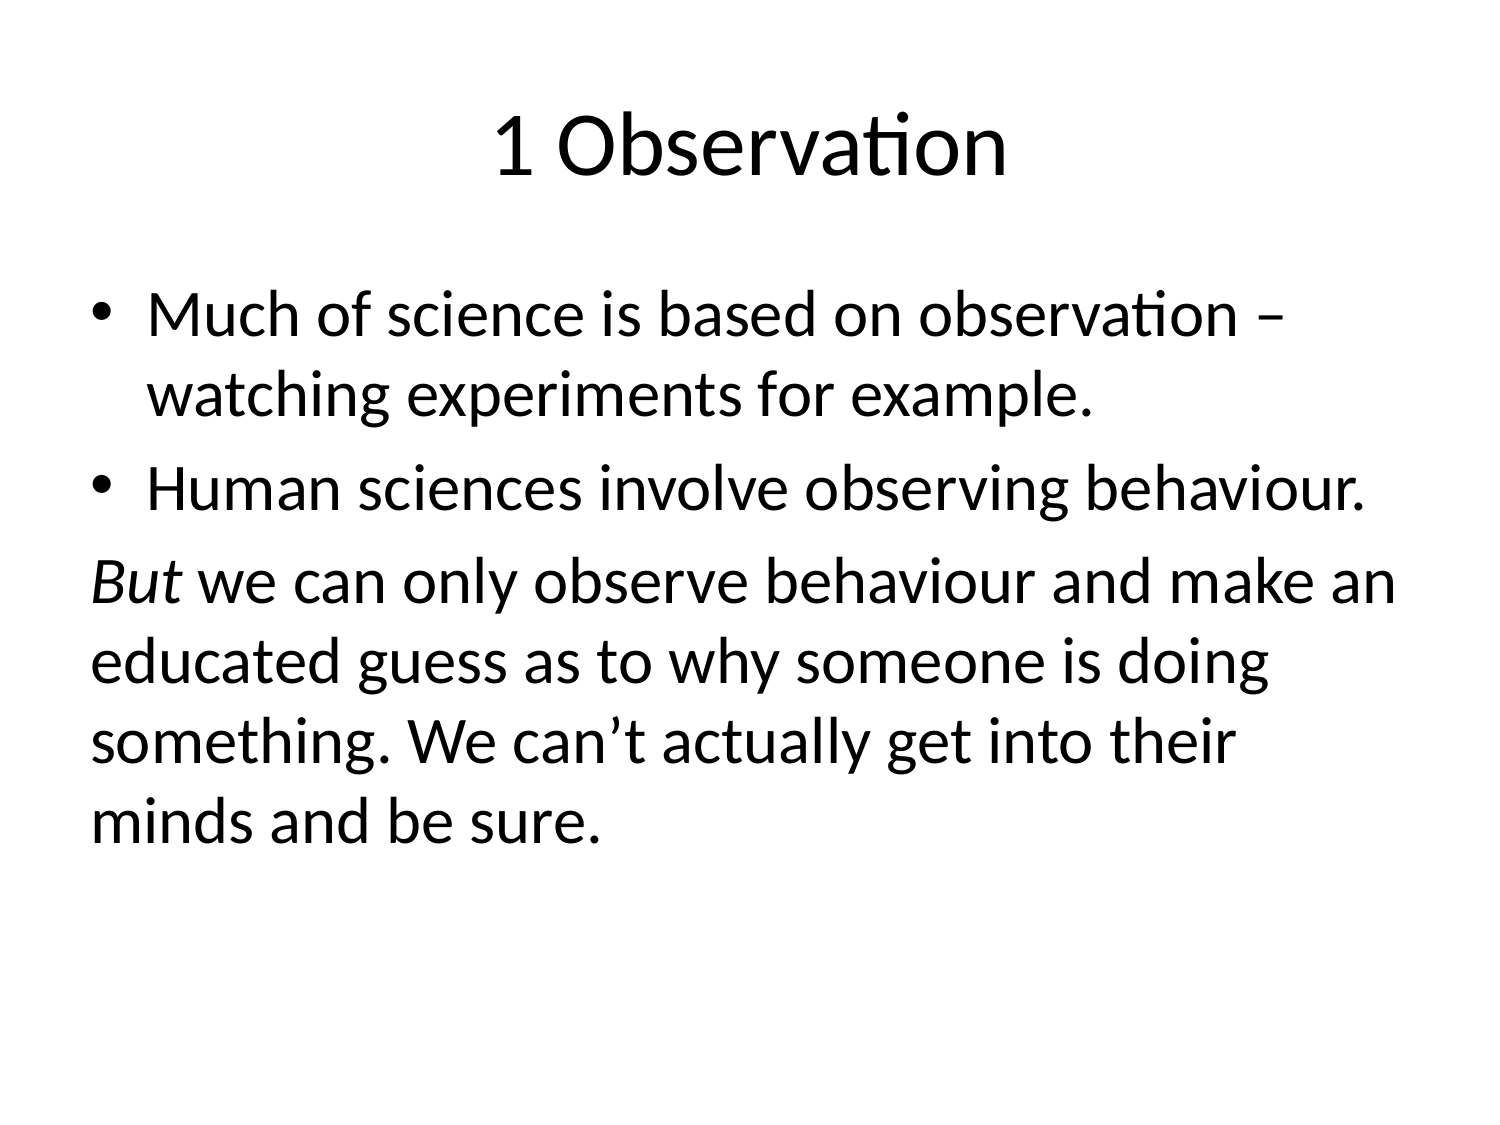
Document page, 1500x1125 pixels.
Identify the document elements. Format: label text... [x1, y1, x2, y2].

list Much of science is based on observation – watching experiments for example. Human sciences involve observing behaviour. But we can only observe behaviour and make an educated guess as to why someone is doing something. We can’t actually get into their minds and be sure. [75, 262, 1425, 1005]
title 1 Observation [75, 45, 1425, 233]
